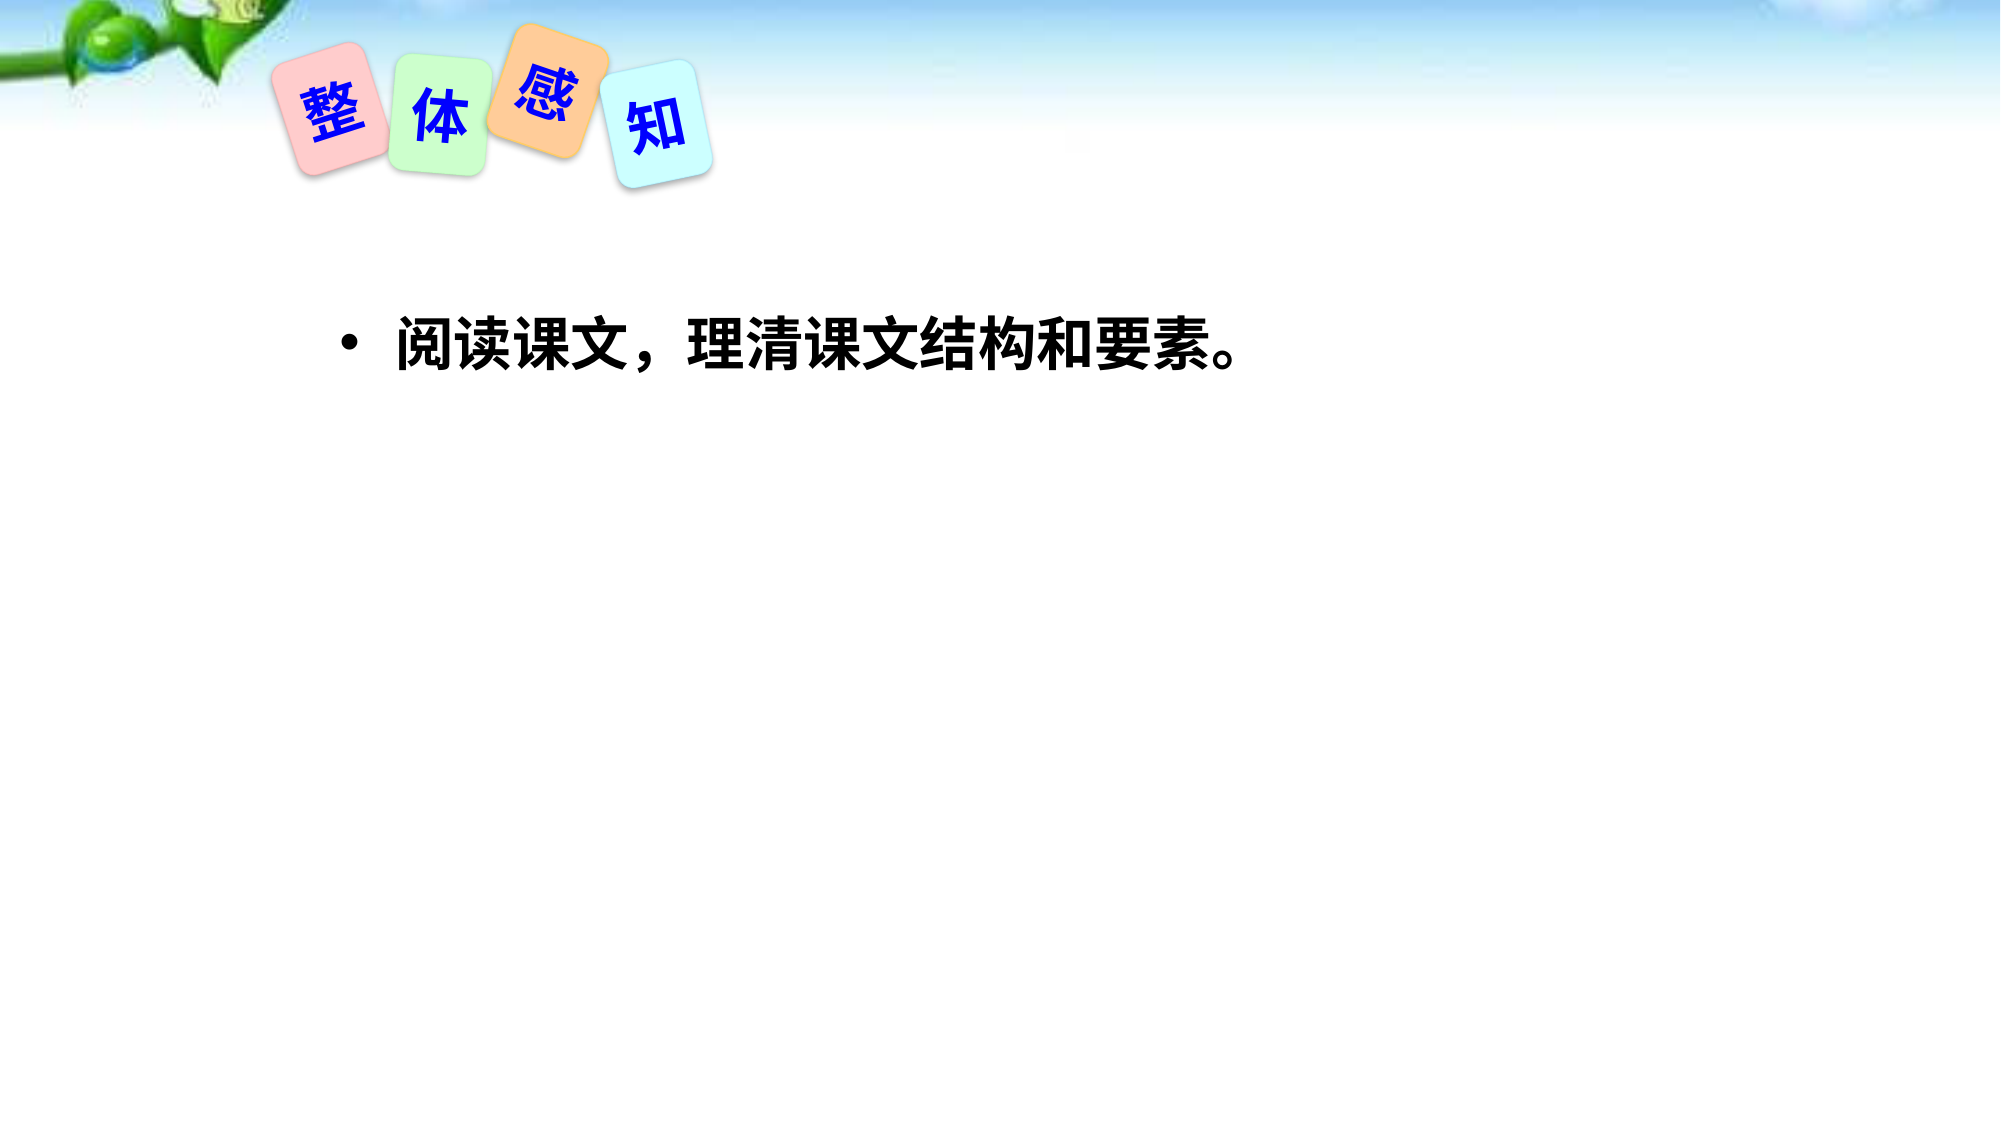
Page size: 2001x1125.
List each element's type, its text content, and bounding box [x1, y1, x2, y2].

picture [0, 0, 2001, 1125]
text_box 阅读课文，理清课文结构和要素。 [328, 301, 1703, 383]
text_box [282, 31, 705, 183]
